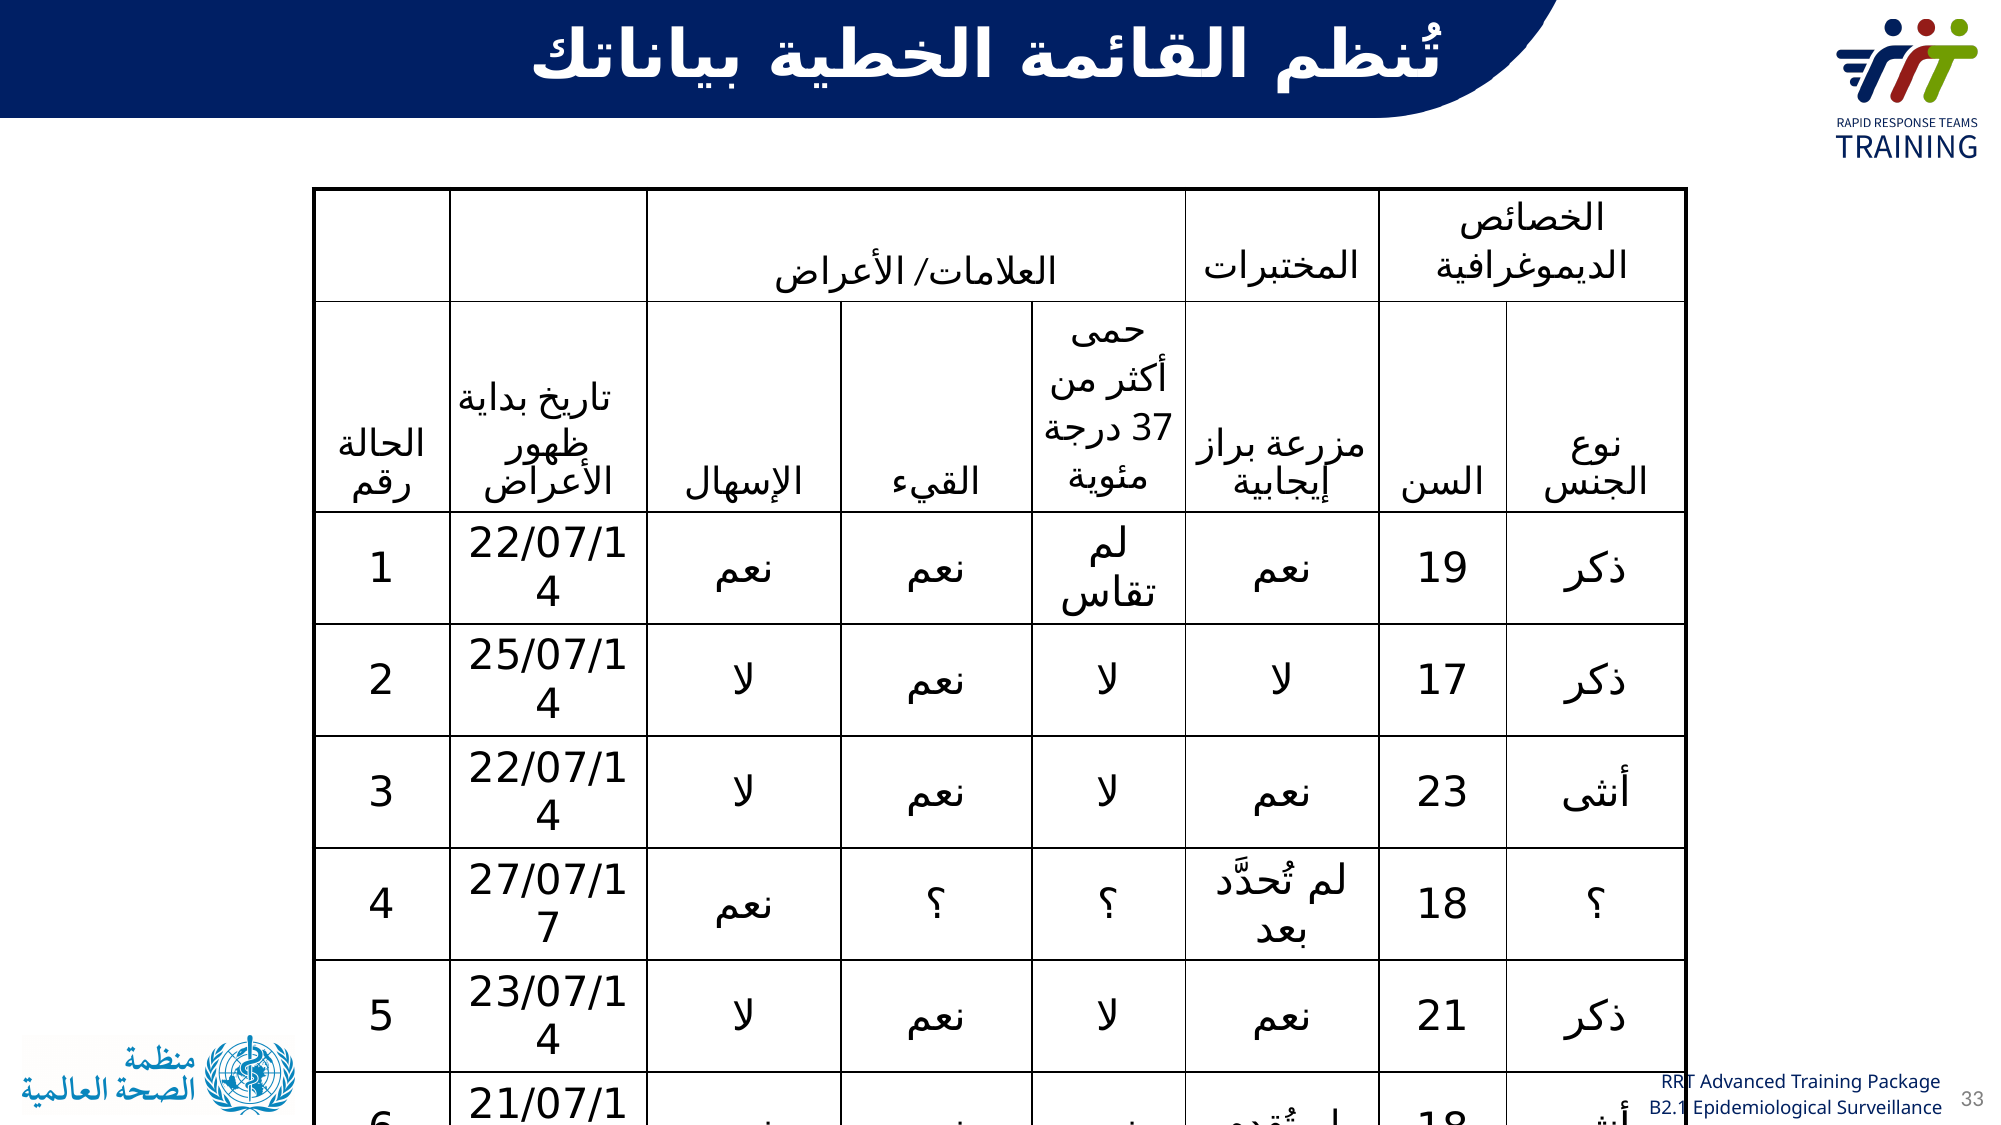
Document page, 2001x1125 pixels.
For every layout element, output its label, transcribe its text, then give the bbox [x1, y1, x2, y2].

table_cell أنثى [1507, 1073, 1684, 1125]
table_cell 17 [1380, 625, 1506, 735]
table_header [316, 191, 449, 301]
table_cell الحالة رقم [316, 302, 449, 511]
table_cell 4 [316, 849, 449, 959]
table_cell ؟ [1507, 849, 1684, 959]
table_cell لم تقاس [1033, 513, 1185, 623]
table_cell ذكر [1507, 961, 1684, 1071]
table_cell الإسهال [648, 302, 840, 511]
table_cell أنثى [1507, 737, 1684, 847]
table_cell نعم [842, 1073, 1031, 1125]
table_cell 25/07/14 [451, 625, 646, 735]
table_cell نعم [1033, 1073, 1185, 1125]
table_cell لا [1033, 961, 1185, 1071]
table_cell 23/07/14 [451, 961, 646, 1071]
table_cell 2 [316, 625, 449, 735]
table_header العلامات/ الأعراض [648, 191, 1185, 301]
table_cell لا [648, 961, 840, 1071]
table_cell لا [1033, 737, 1185, 847]
table_cell نعم [1186, 513, 1378, 623]
table_cell 22/07/14 [451, 737, 646, 847]
table_cell نعم [842, 737, 1031, 847]
table_cell ؟ [842, 849, 1031, 959]
picture [22, 1035, 295, 1115]
table_cell نعم [648, 1073, 840, 1125]
table_cell السن [1380, 302, 1506, 511]
table_cell القيء [842, 302, 1031, 511]
table_cell نعم [842, 625, 1031, 735]
table_cell 21/07/14 [451, 1073, 646, 1125]
table_cell نعم [1186, 961, 1378, 1071]
table_cell ؟ [1033, 849, 1185, 959]
table_header المختبرات [1186, 191, 1378, 301]
table_cell 5 [316, 961, 449, 1071]
table_cell نعم [842, 961, 1031, 1071]
table_cell لا [1033, 625, 1185, 735]
table_cell 22/07/14 [451, 513, 646, 623]
table_cell نعم [1186, 737, 1378, 847]
table_cell نعم [648, 849, 840, 959]
picture [1835, 19, 1978, 167]
table_cell 23 [1380, 737, 1506, 847]
table_cell 6 [316, 1073, 449, 1125]
picture [252, 1050, 258, 1059]
picture [0, 0, 1578, 118]
table_cell لم تُحدَّد بعد [1186, 849, 1378, 959]
table_cell نوع الجنس [1507, 302, 1684, 511]
table_cell 27/07/17 [451, 849, 646, 959]
table_cell 18 [1380, 1073, 1506, 1125]
table_header [451, 191, 646, 301]
table_cell نعم [648, 513, 840, 623]
table_cell ذكر [1507, 513, 1684, 623]
table_header الخصائص الديموغرافية [1380, 191, 1684, 301]
table_cell لم تُقدم [1186, 1073, 1378, 1125]
table_cell تاريخ بداية ظهور الأعراض [451, 302, 646, 511]
table_cell لا [1186, 625, 1378, 735]
table_cell نعم [842, 513, 1031, 623]
table_cell لا [648, 625, 840, 735]
table_cell 3 [316, 737, 449, 847]
table_cell 1 [316, 513, 449, 623]
table_cell 21 [1380, 961, 1506, 1071]
table_cell 19 [1380, 513, 1506, 623]
table_cell ذكر [1507, 625, 1684, 735]
table_cell لا [648, 737, 840, 847]
table_cell 18 [1380, 849, 1506, 959]
title تُنظم القائمة الخطية بياناتك [23, 0, 1452, 113]
table_cell مزرعة براز إيجابية [1186, 302, 1378, 511]
table_cell حمى أكثر من 37 درجة مئوية [1033, 302, 1185, 511]
